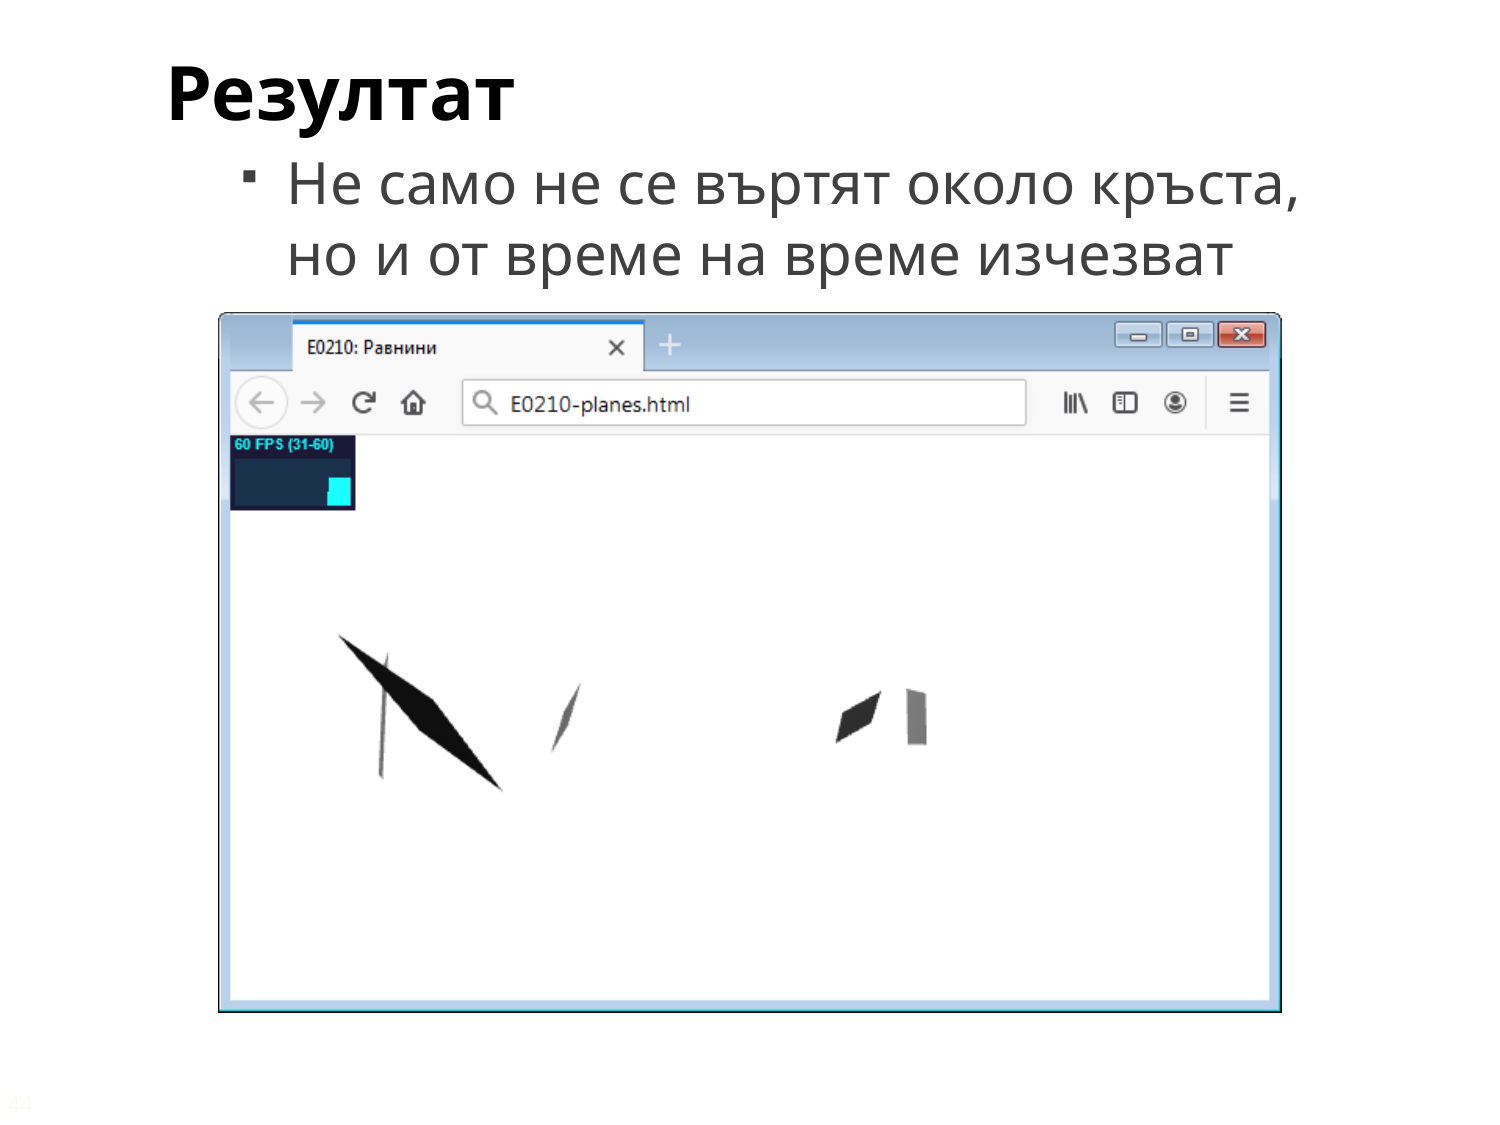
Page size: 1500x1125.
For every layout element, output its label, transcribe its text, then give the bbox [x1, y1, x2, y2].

list Резултат Не само не се въртят около кръста, но и от време на време изчезват [150, 37, 1488, 1113]
picture [218, 312, 1282, 1013]
